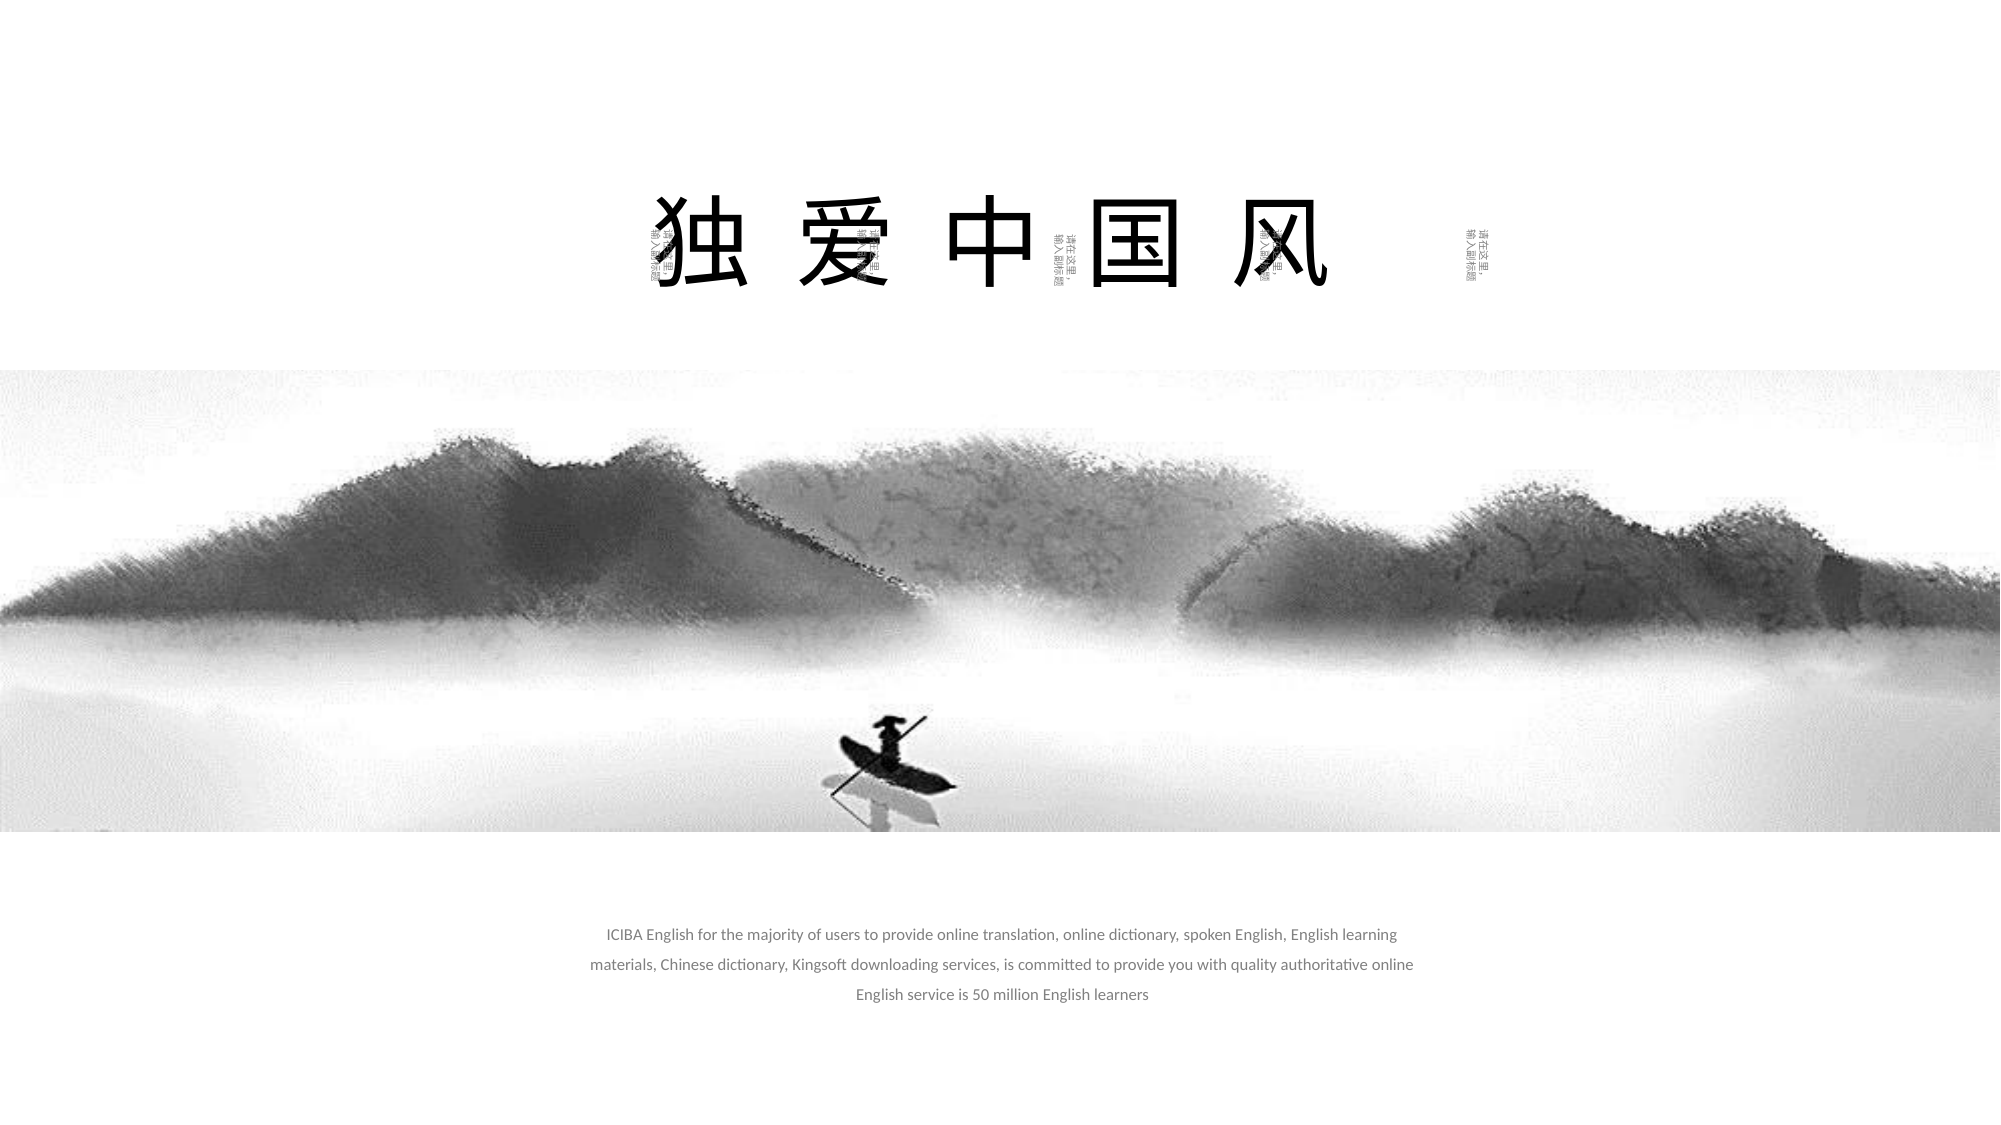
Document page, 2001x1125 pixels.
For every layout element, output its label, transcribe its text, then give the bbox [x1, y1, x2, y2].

picture [0, 370, 2000, 832]
text_box 请在这里， 输入副标题 [626, 215, 683, 283]
text_box 请在这里， 输入副标题 [1442, 215, 1498, 283]
text_box 请在这里， 输入副标题 [1029, 219, 1086, 288]
text_box 请在这里， 输入副标题 [1235, 215, 1292, 283]
text_box 请在这里， 输入副标题 [832, 215, 889, 283]
text_box ICIBA English for the majority of users to provide online translation, online dictionary, spoken English, English learning materials, Chinese dictionary, Kingsoft downloading services, is committed to provide you with quality authoritative online English service is 50 million English learners [566, 906, 1439, 1011]
text_box 独 爱 中 国 风 [636, 172, 1347, 308]
